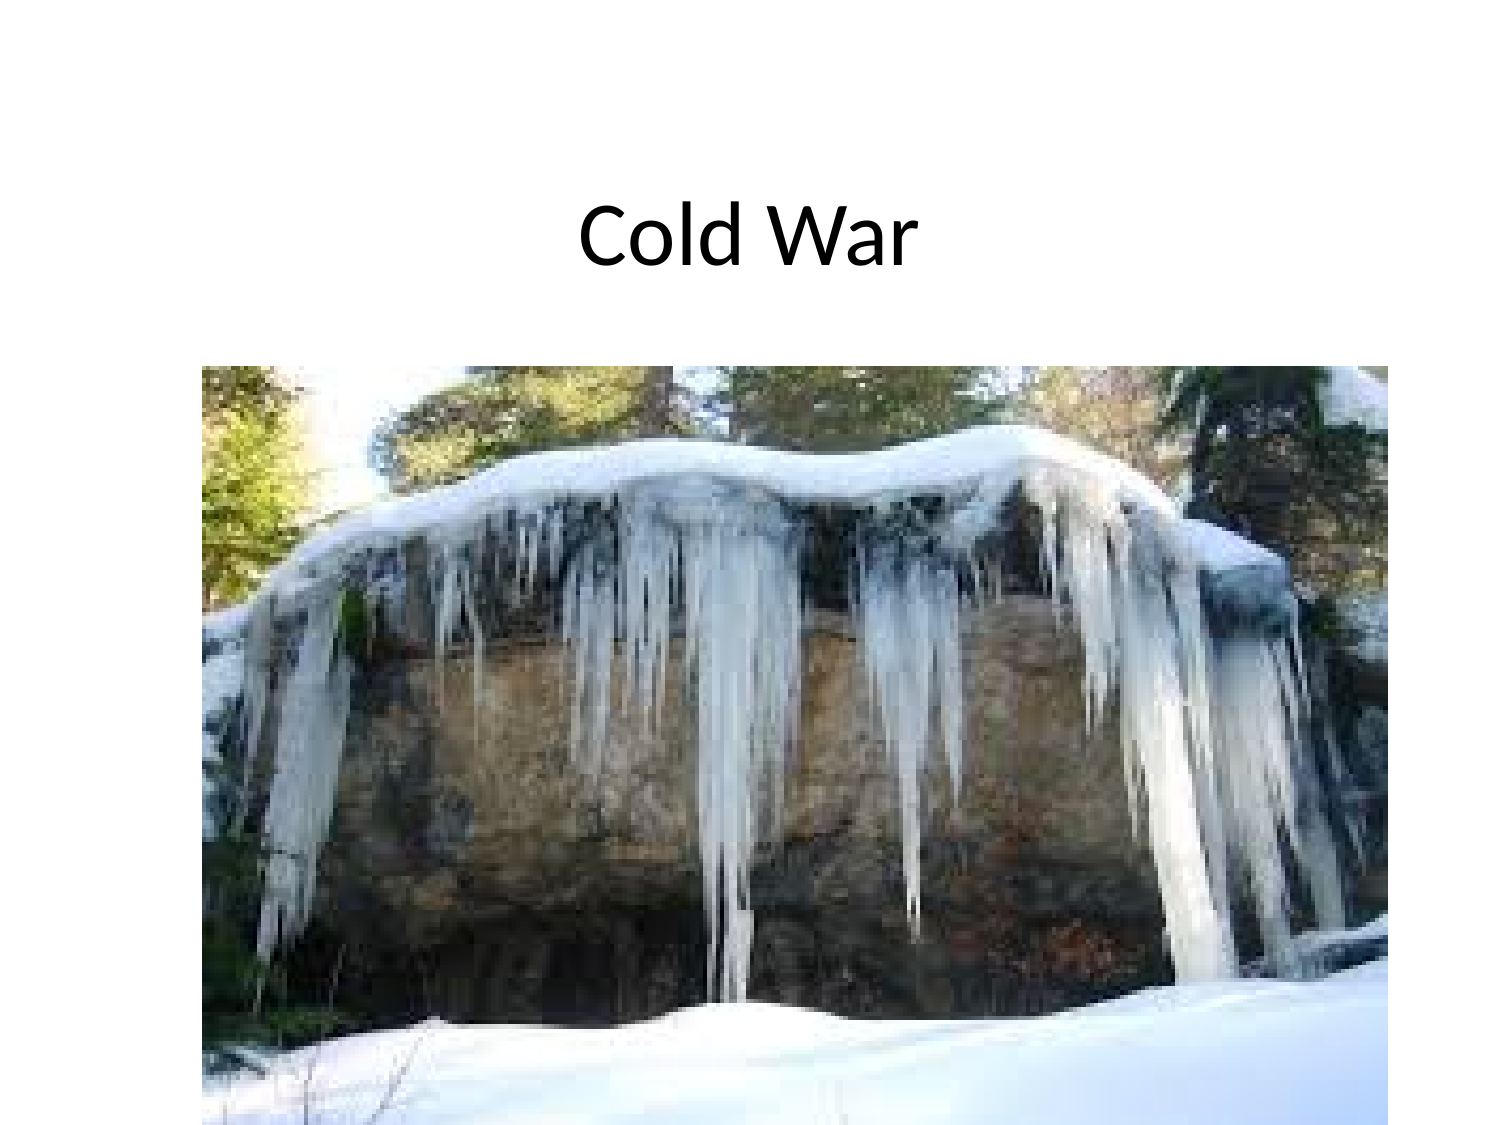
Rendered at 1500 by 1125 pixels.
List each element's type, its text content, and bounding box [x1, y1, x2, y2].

picture [202, 366, 1388, 1125]
title Cold War [112, 108, 1388, 350]
